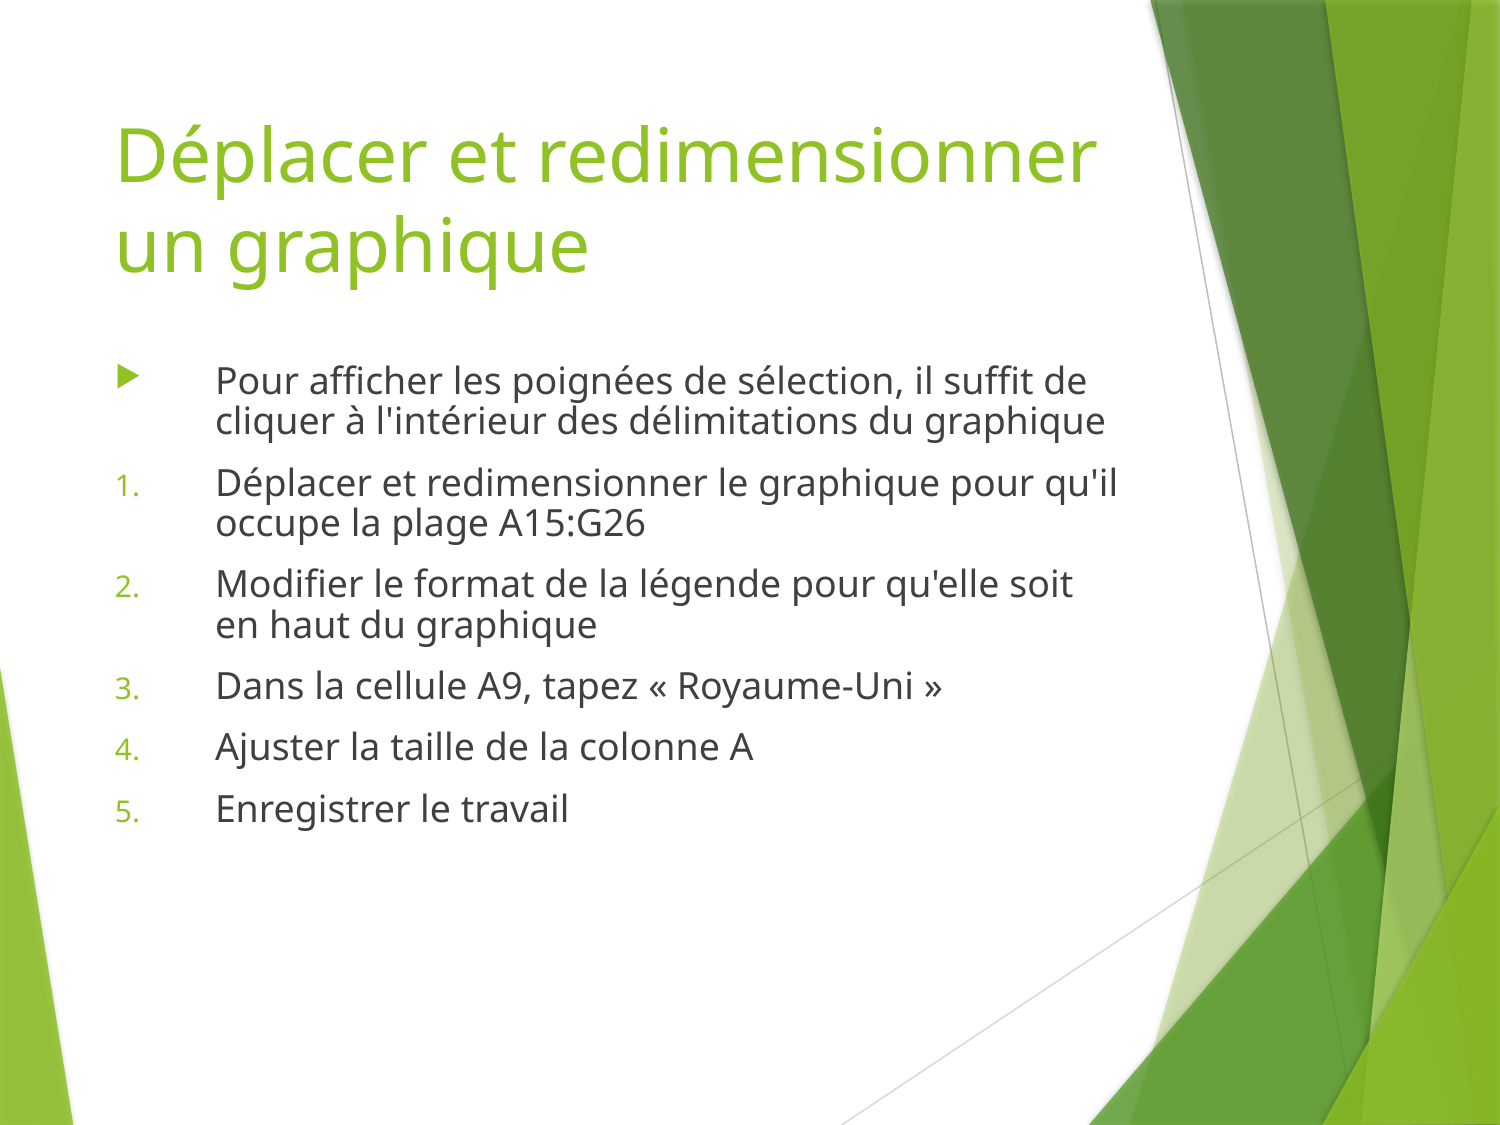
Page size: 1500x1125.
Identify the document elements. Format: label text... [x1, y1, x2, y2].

title Déplacer et redimensionner un graphique [99, 99, 1142, 317]
list Pour afficher les poignées de sélection, il suffit de cliquer à l'intérieur des délimitations du graphique Déplacer et redimensionner le graphique pour qu'il occupe la plage A15:G26 Modifier le format de la légende pour qu'elle soit en haut du graphique Dans la cellule A9, tapez « Royaume-Uni » Ajuster la taille de la colonne A Enregistrer le travail [99, 354, 1142, 992]
